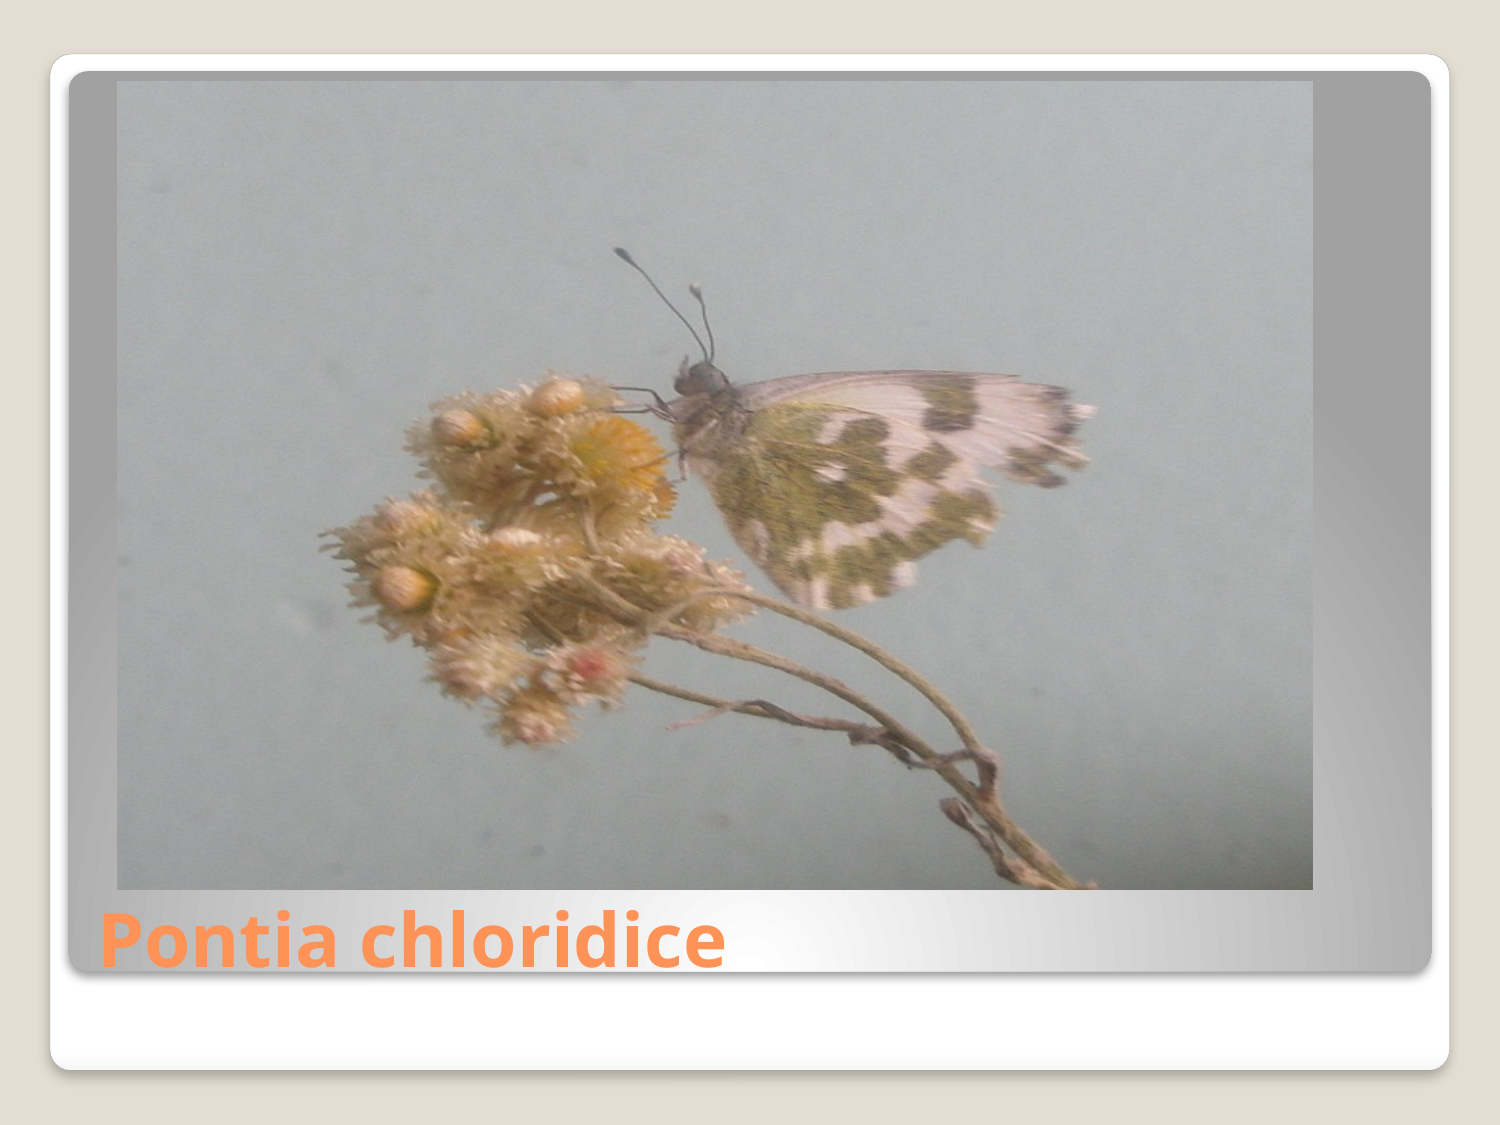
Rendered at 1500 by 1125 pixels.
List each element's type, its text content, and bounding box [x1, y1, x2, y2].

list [116, 81, 1313, 890]
title Pontia chloridice [82, 817, 1425, 990]
